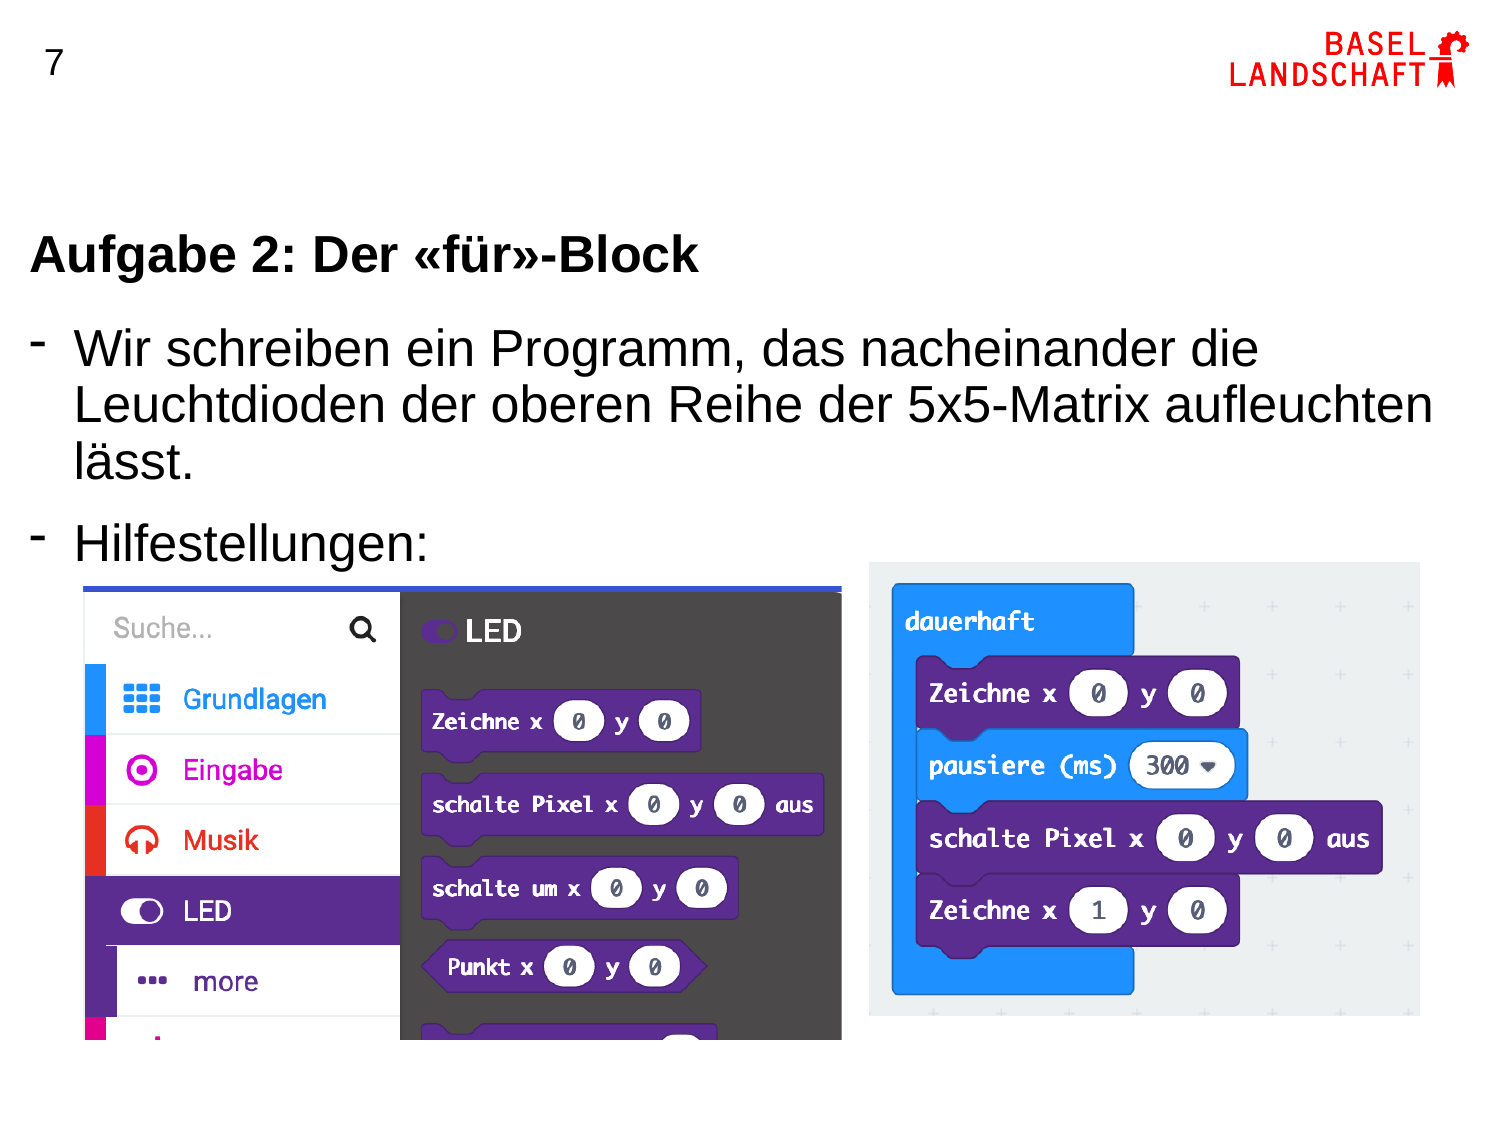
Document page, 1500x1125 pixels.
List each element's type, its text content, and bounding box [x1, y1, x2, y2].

title Aufgabe 2: Der «für»-Block [29, 159, 1471, 281]
slide_number 7 [29, 30, 164, 91]
picture [869, 562, 1420, 1016]
list Wir schreiben ein Programm, das nacheinander die Leuchtdioden der oberen Reihe der 5x5-Matrix aufleuchten lässt. Hilfestellungen: [29, 321, 1471, 1096]
picture [819, 31, 1469, 159]
picture [82, 586, 842, 1040]
